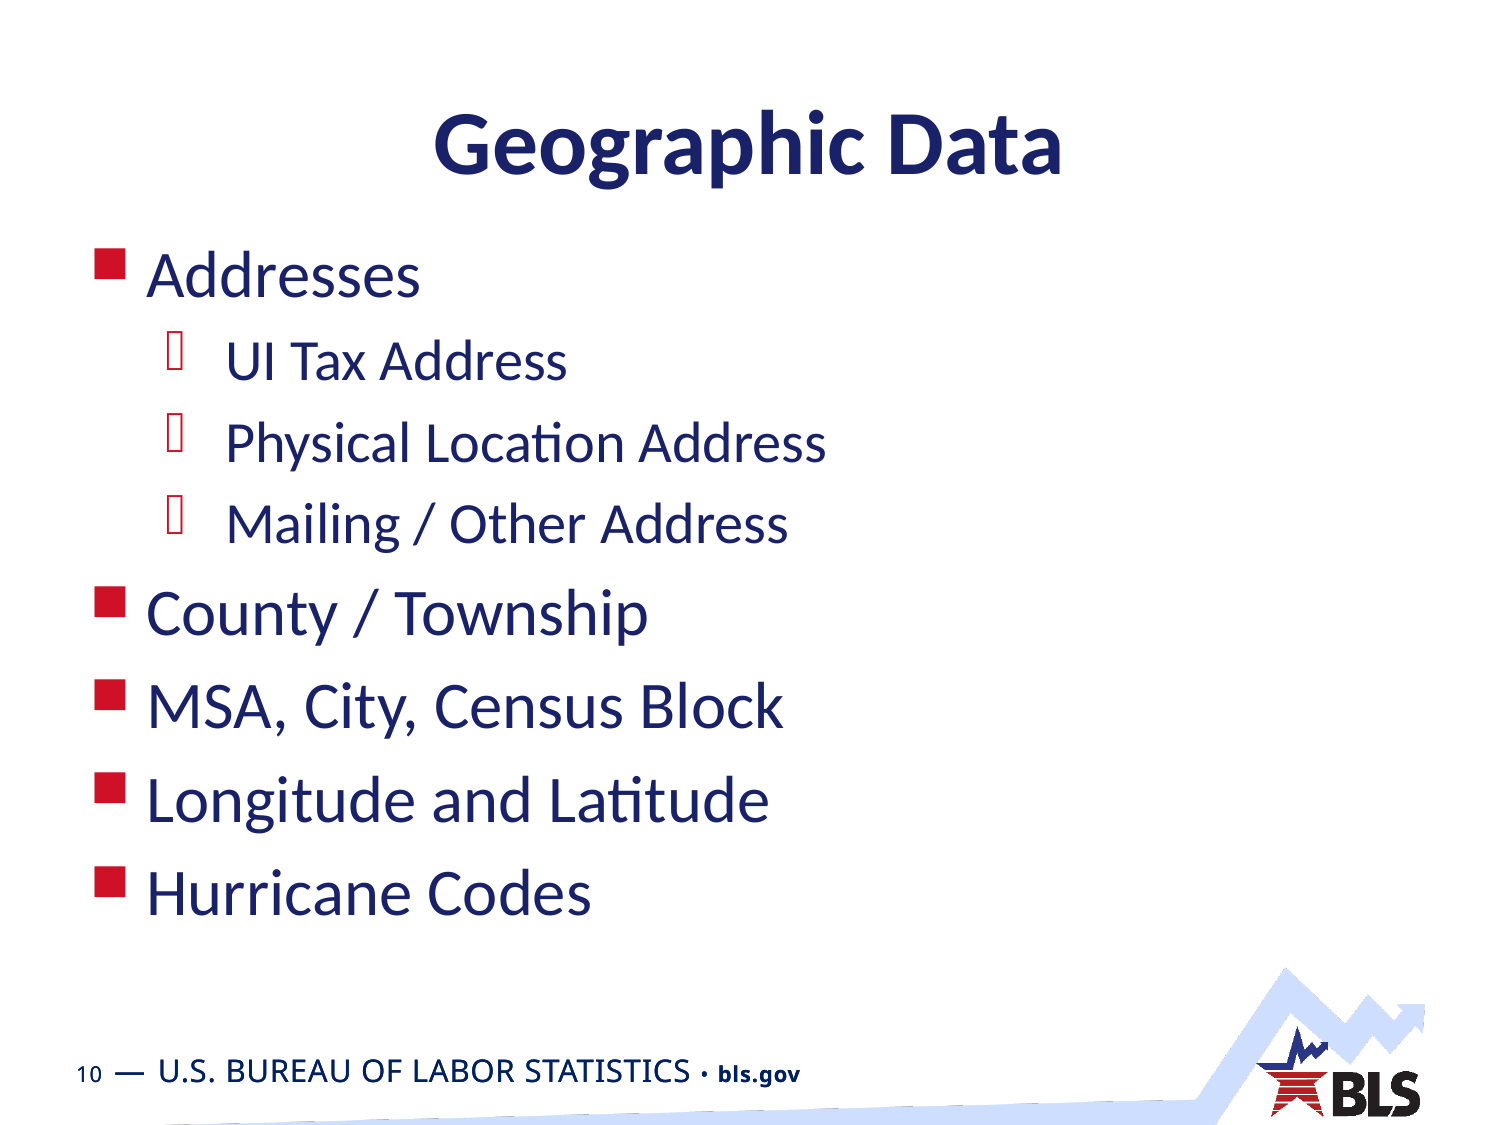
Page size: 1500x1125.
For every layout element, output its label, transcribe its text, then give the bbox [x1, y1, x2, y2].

list Addresses UI Tax Address Physical Location Address Mailing / Other Address County / Township MSA, City, Census Block Longitude and Latitude Hurricane Codes [74, 222, 1457, 932]
picture [40, 967, 1425, 1125]
title Geographic Data [74, 74, 1426, 208]
